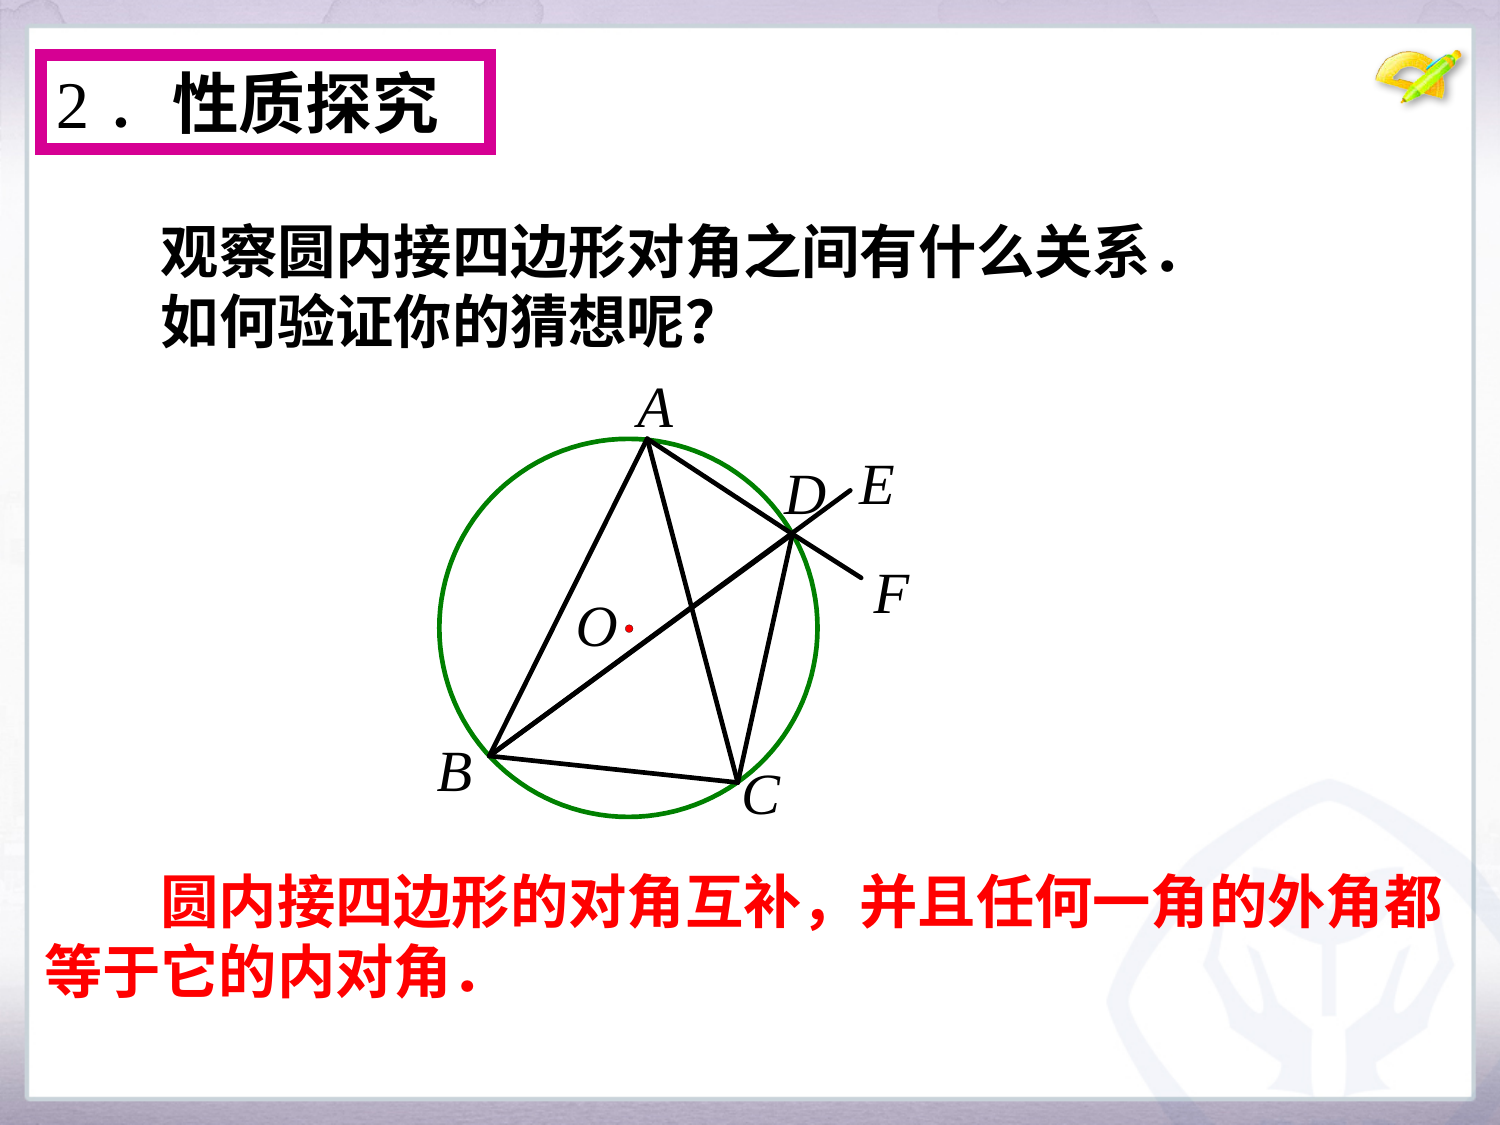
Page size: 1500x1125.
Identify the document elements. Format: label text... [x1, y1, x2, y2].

picture [0, 0, 1500, 1125]
text_box 圆内接四边形的对角互补，并且任何一角的外角都等于它的内对角． [29, 857, 1500, 1013]
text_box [421, 361, 975, 835]
text_box 2．性质探究 [41, 54, 490, 150]
list 观察圆内接四边形对角之间有什么关系． 如何验证你的猜想呢？ [29, 207, 1380, 857]
